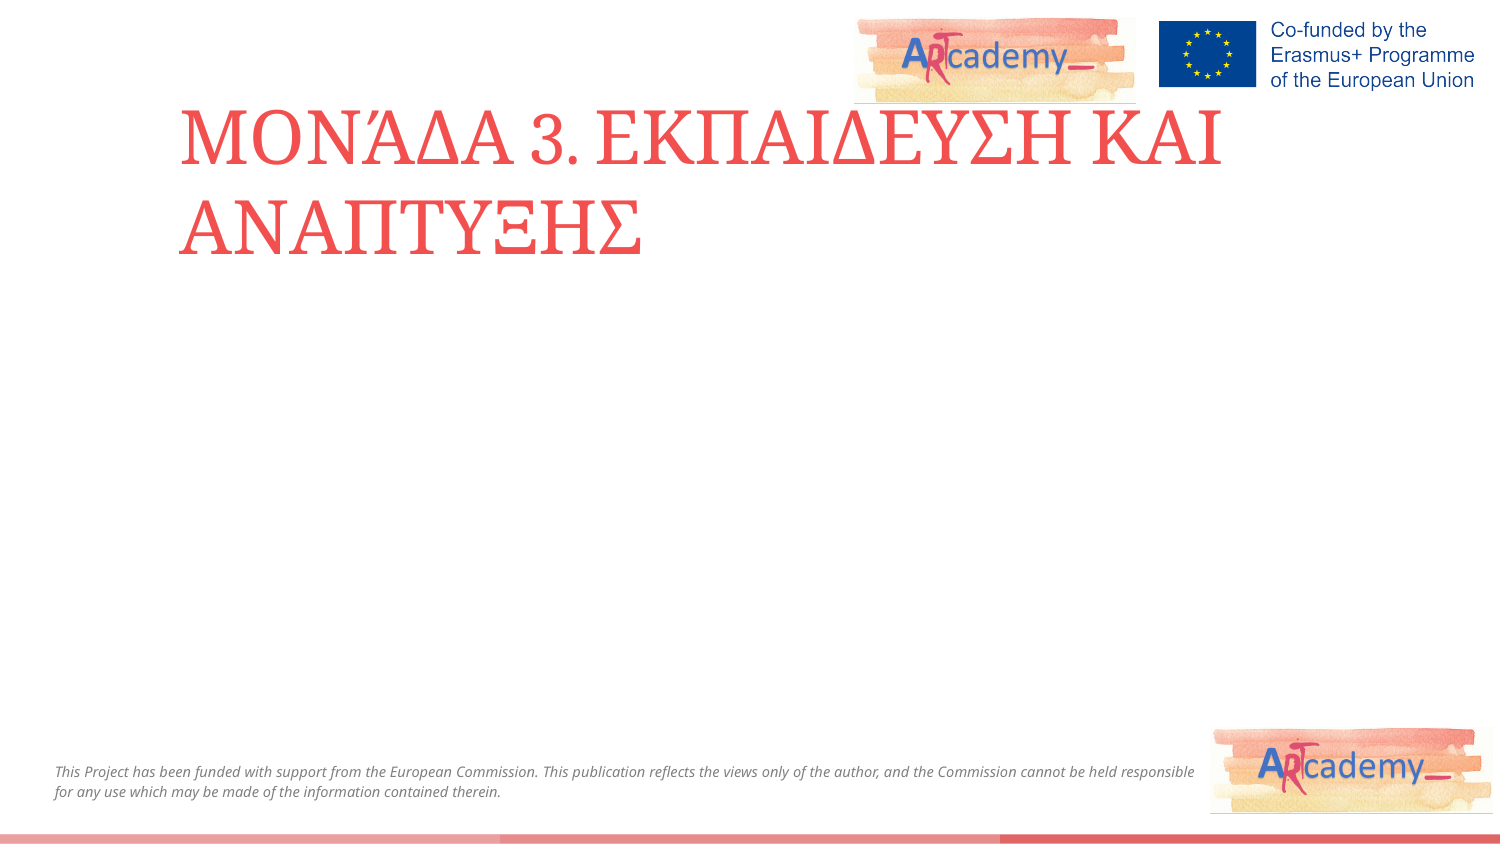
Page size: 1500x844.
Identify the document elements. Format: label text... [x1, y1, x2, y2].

picture [1210, 709, 1493, 844]
picture [1158, 21, 1474, 91]
title ΜΟΝΆΔΑ 3. ΕΚΠΑΙΔΕΥΣΗ ΚΑΙ ΑΝΑΠΤΥΞΗΣ [164, 167, 1336, 375]
picture [854, 0, 1137, 134]
text_box This Project has been funded with support from the European Commission. This publication reflects the views only of the author, and the Commission cannot be held responsible for any use which may be made of the information contained therein. [39, 754, 1205, 799]
